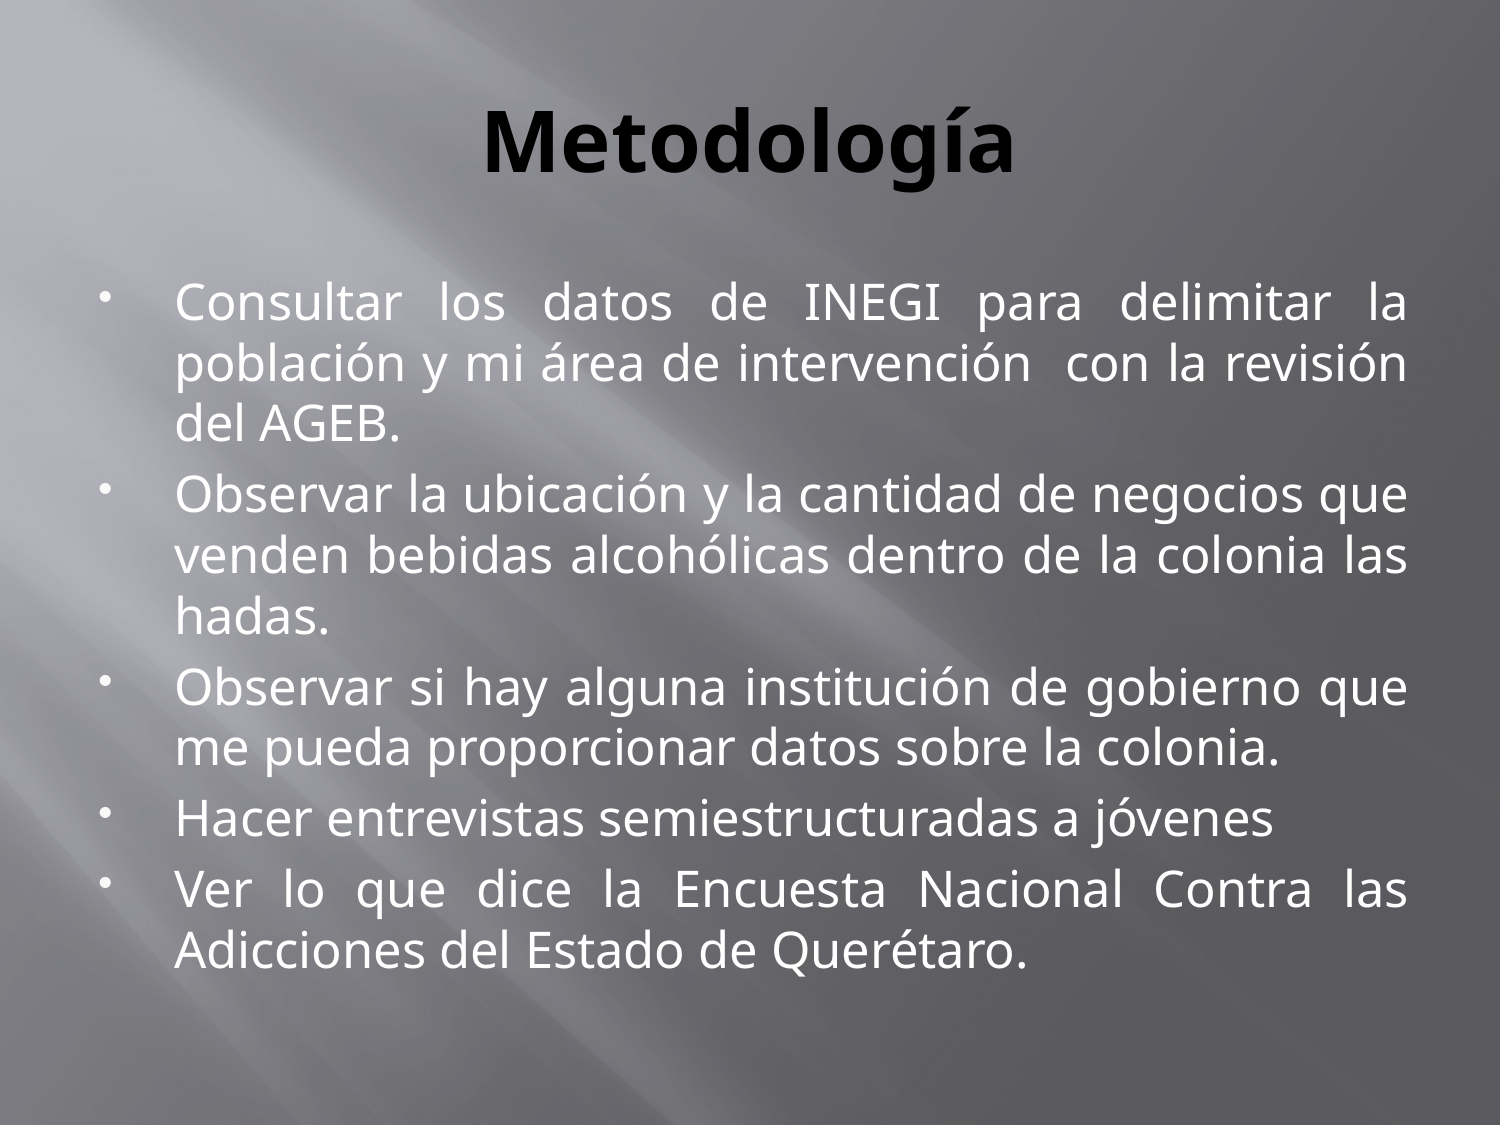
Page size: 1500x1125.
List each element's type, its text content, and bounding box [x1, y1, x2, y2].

list Consultar los datos de INEGI para delimitar la población y mi área de intervención con la revisión del AGEB. Observar la ubicación y la cantidad de negocios que venden bebidas alcohólicas dentro de la colonia las hadas. Observar si hay alguna institución de gobierno que me pueda proporcionar datos sobre la colonia. Hacer entrevistas semiestructuradas a jóvenes Ver lo que dice la Encuesta Nacional Contra las Adicciones del Estado de Querétaro. [75, 262, 1425, 1035]
title Metodología [75, 45, 1425, 233]
